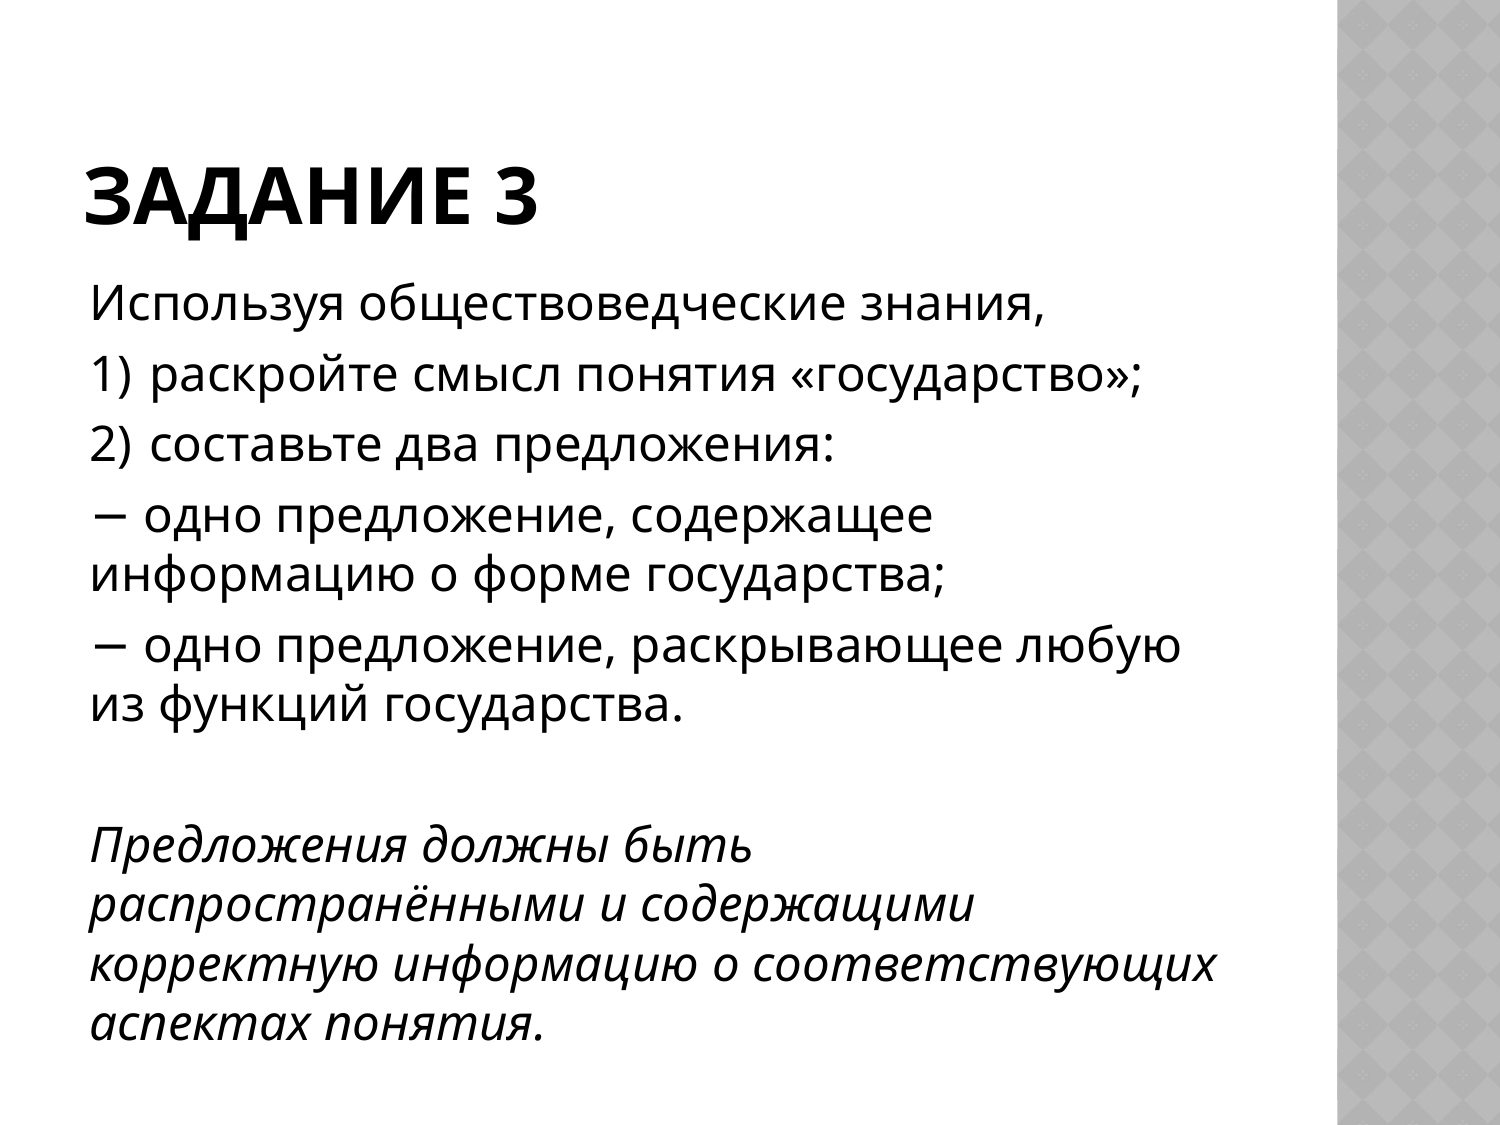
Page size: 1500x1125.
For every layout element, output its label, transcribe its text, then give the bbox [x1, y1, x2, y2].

list Используя обществоведческие знания, 1) раскройте смысл понятия «государство»; 2) составьте два предложения: − одно предложение, содержащее информацию о форме государства; − одно предложение, раскрывающее любую из функций государства. Предложения должны быть распространёнными и содержащими корректную информацию о соответствующих аспектах понятия. [75, 264, 1263, 1059]
title Задание 3 [75, 52, 1263, 240]
